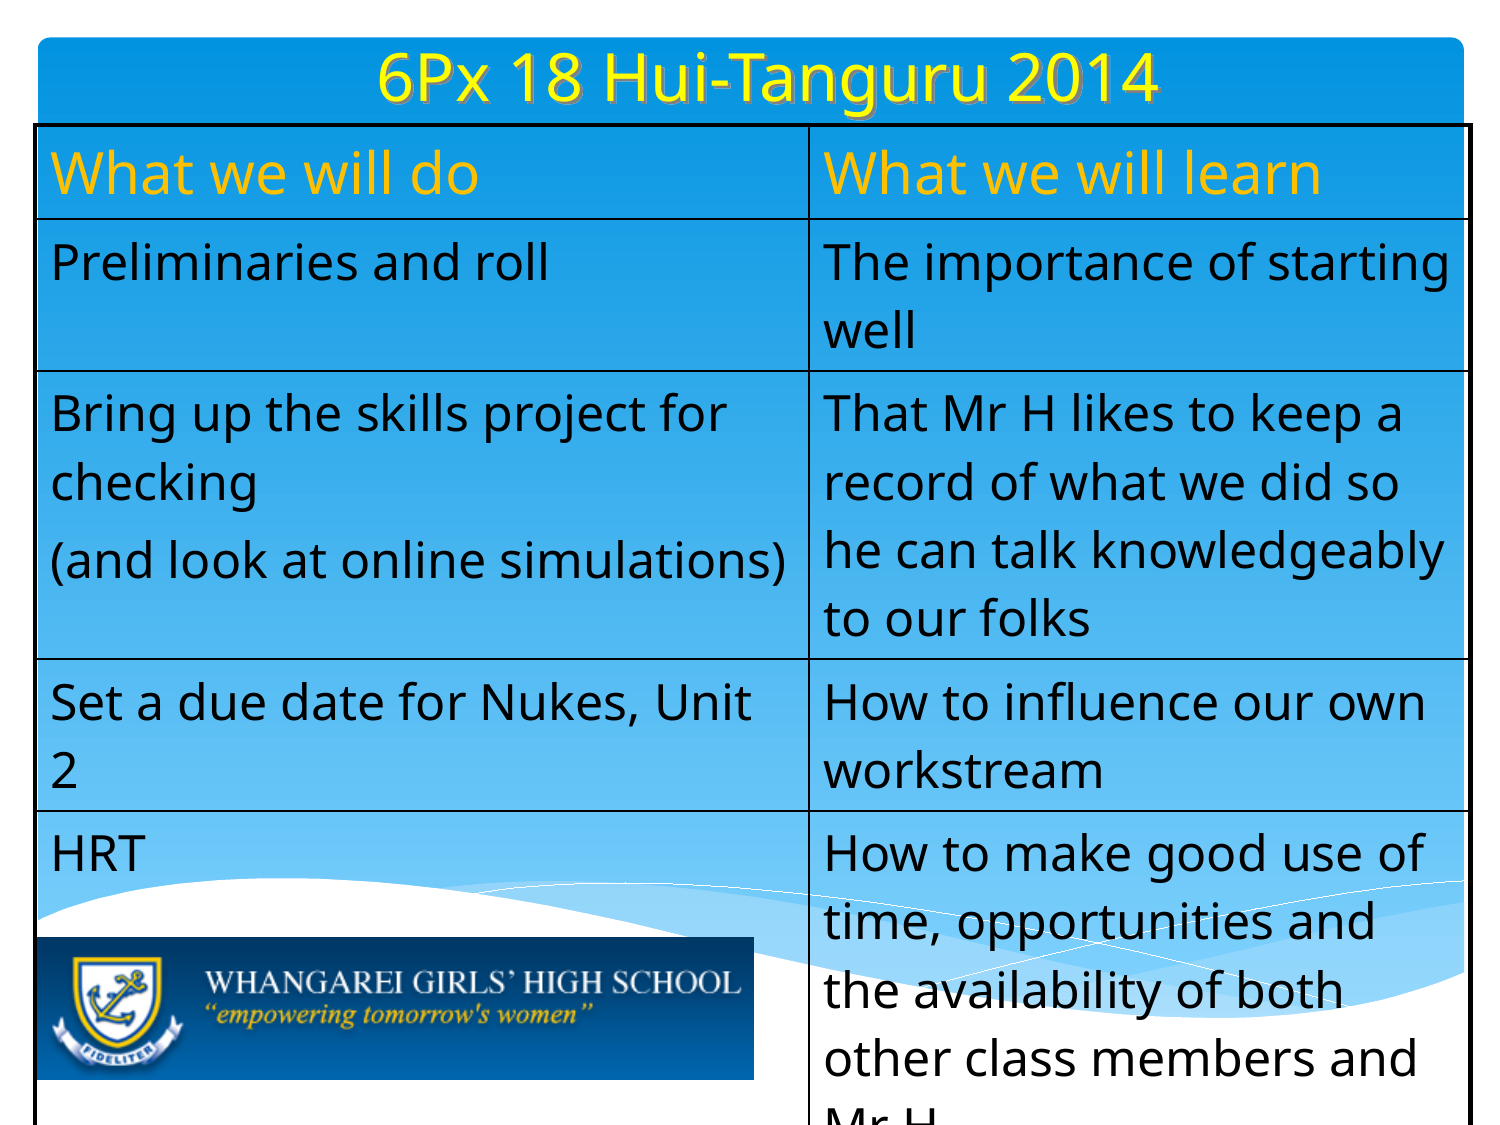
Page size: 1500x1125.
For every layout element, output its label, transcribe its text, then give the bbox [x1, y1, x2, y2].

table_header What we will do [37, 127, 808, 218]
text_box 6Px 18 Hui-Tanguru 2014 [162, 24, 1375, 123]
picture [37, 937, 754, 1080]
table_cell Preliminaries and roll [37, 220, 808, 370]
table_cell How to influence our own workstream [810, 660, 1468, 810]
table_cell That Mr H likes to keep a record of what we did so he can talk knowledgeably to our folks [810, 372, 1468, 658]
table_cell Bring up the skills project for checking (and look at online simulations) [37, 372, 808, 658]
table_cell The importance of starting well [810, 220, 1468, 370]
table_cell Set a due date for Nukes, Unit 2 [37, 660, 808, 810]
table_cell HRT [37, 812, 808, 1125]
table_cell How to make good use of time, opportunities and the availability of both other class members and Mr H [810, 812, 1468, 1125]
table_header What we will learn [810, 127, 1468, 218]
